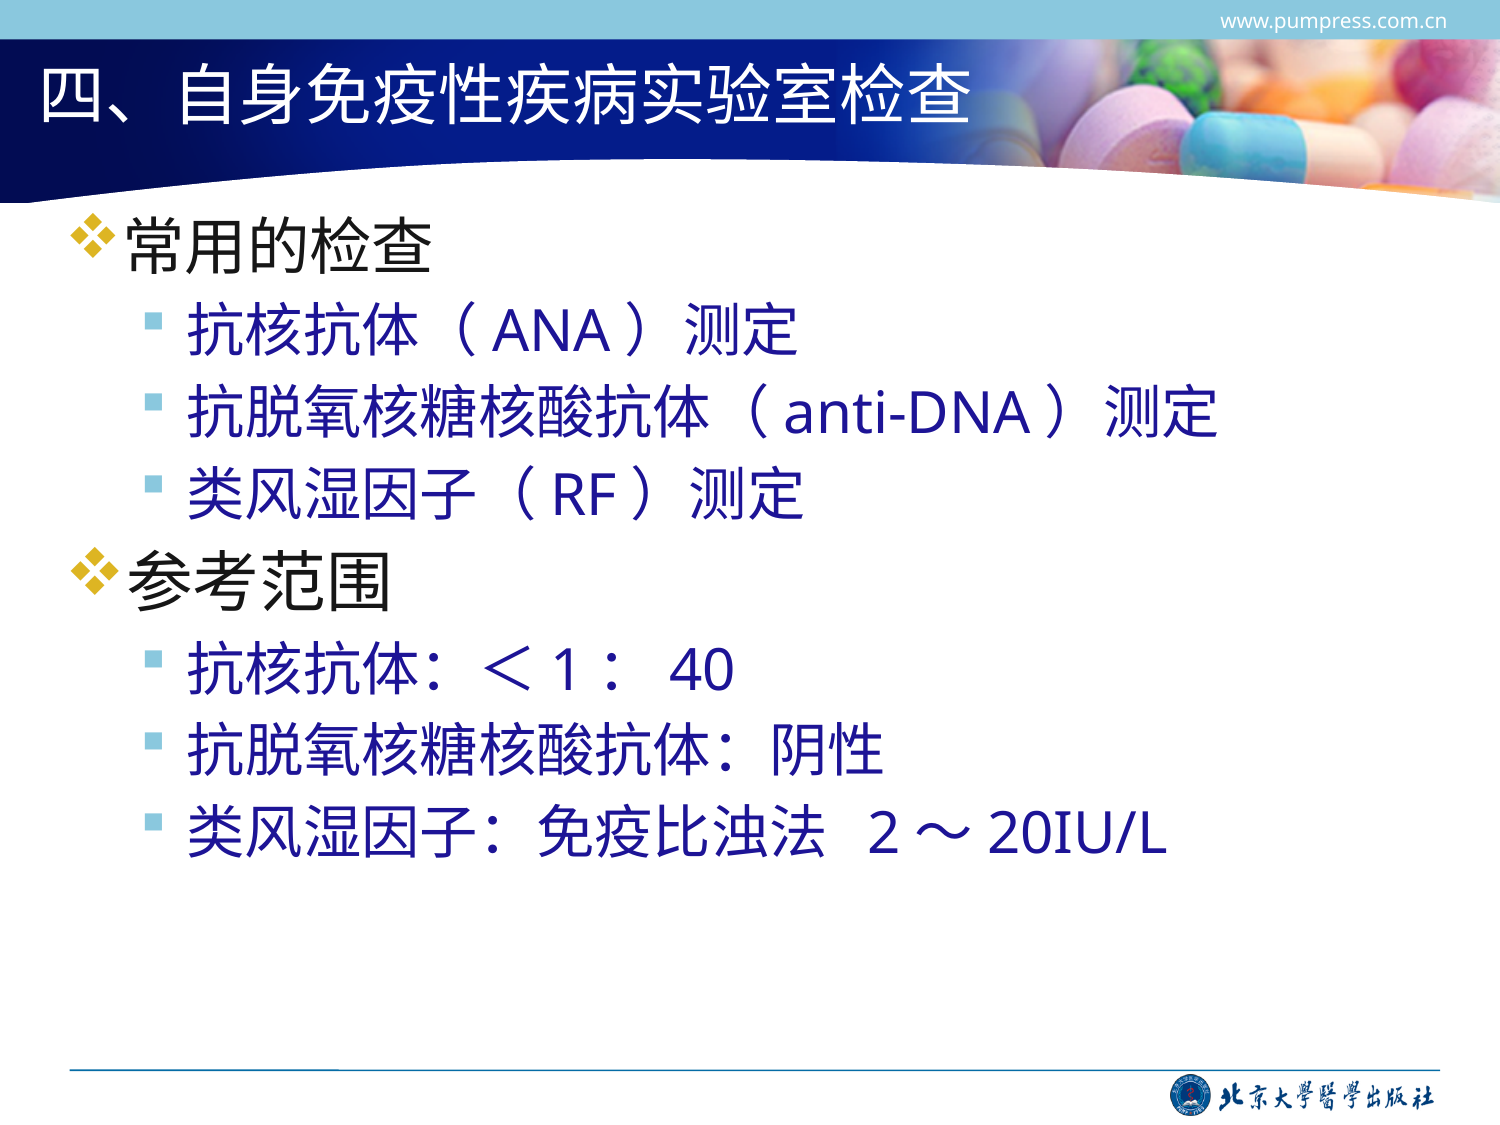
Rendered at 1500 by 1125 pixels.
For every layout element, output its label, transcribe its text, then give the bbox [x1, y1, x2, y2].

picture [1170, 1074, 1436, 1118]
picture [0, 40, 1500, 203]
list 常用的检查 抗核抗体（ANA）测定 抗脱氧核糖核酸抗体（anti-DNA）测定 类风湿因子（RF）测定 参考范围 抗核抗体：＜1：40 抗脱氧核糖核酸抗体：阴性 类风湿因子：免疫比浊法 2～20IU/L [49, 198, 1463, 1026]
title 四、自身免疫性疾病实验室检查 [23, 46, 1349, 140]
slide_number www.pumpress.com.cn [1024, 0, 1463, 38]
